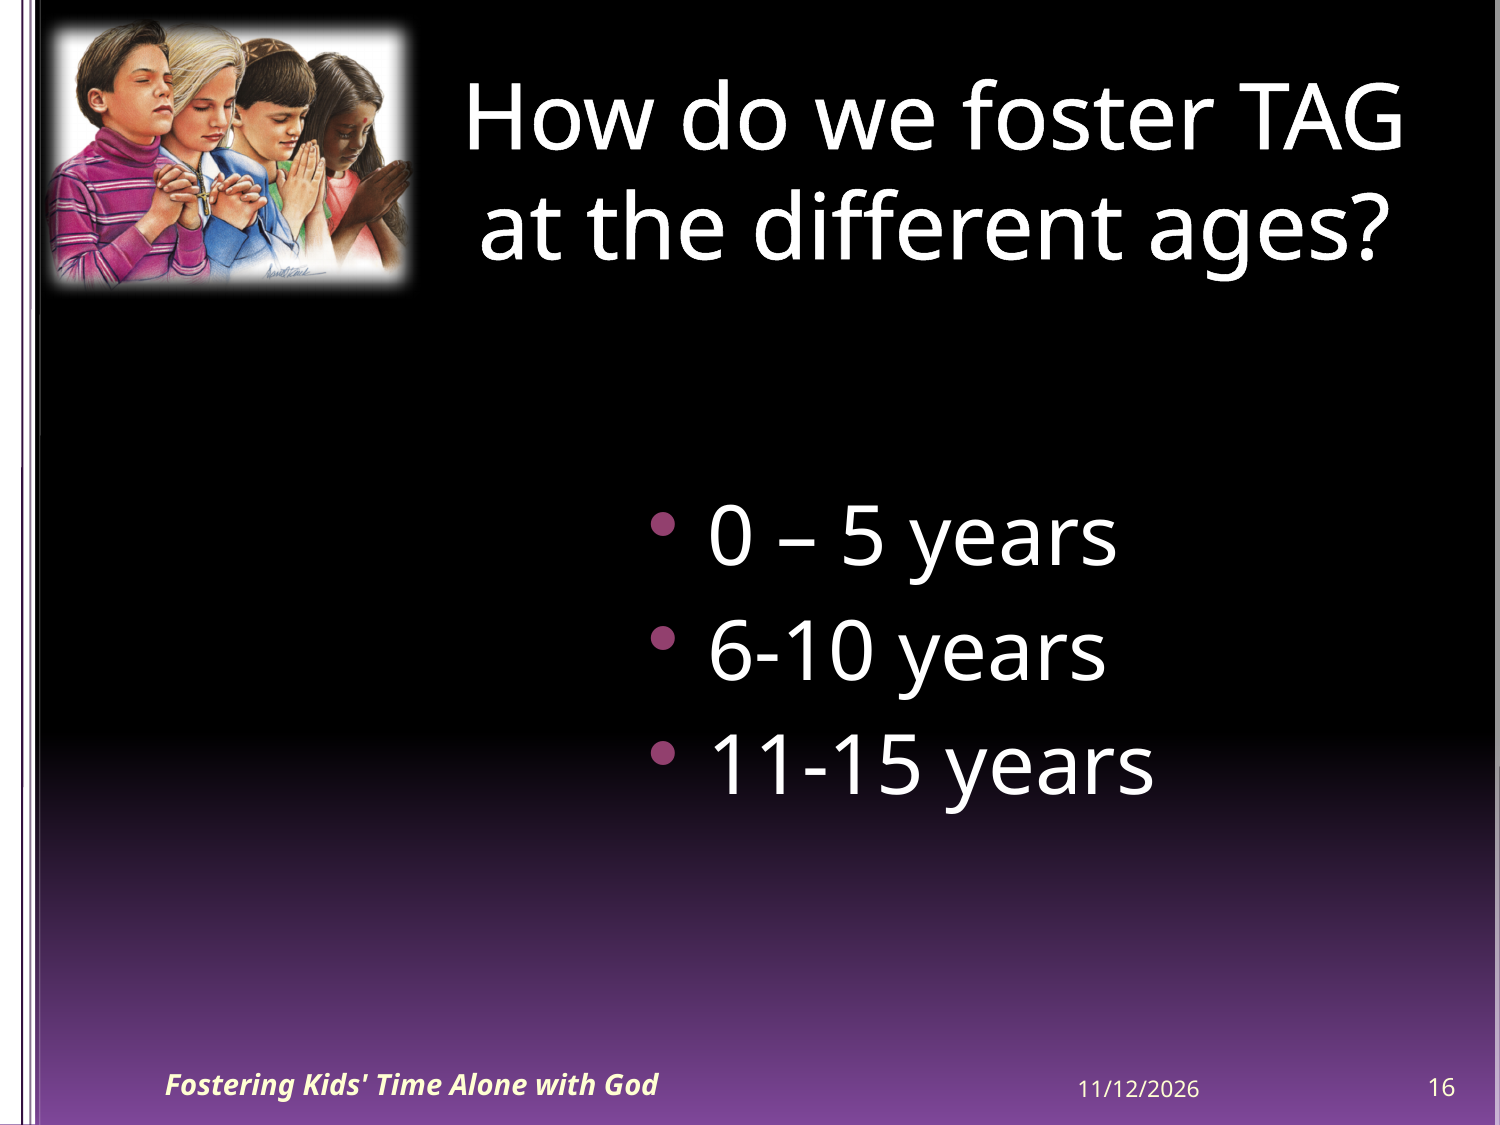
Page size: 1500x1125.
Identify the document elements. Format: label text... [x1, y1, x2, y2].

picture [48, 23, 411, 289]
footer Fostering Kids' Time Alone with God [150, 1053, 1063, 1114]
list 0 – 5 years 6-10 years 11-15 years [624, 474, 1213, 888]
slide_number 16 [1412, 1053, 1488, 1114]
text_box [25, 0, 245, 77]
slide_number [1063, 1053, 1412, 1114]
text_box How do we foster TAG at the different ages? [446, 49, 1423, 285]
